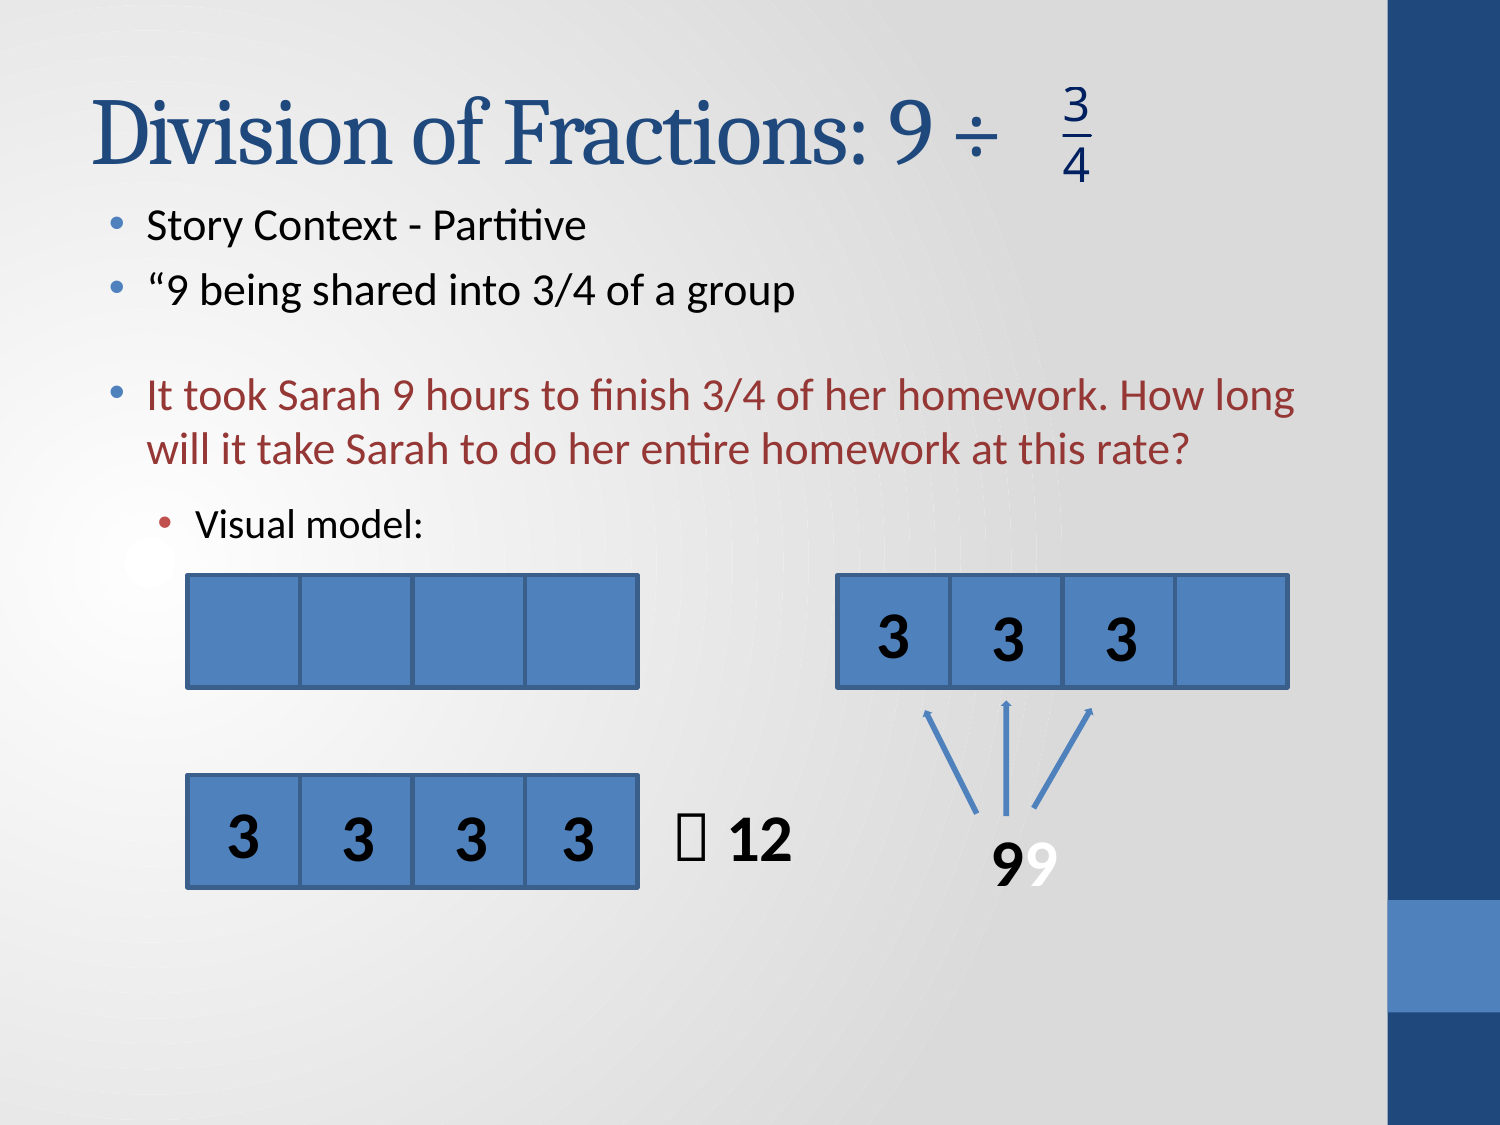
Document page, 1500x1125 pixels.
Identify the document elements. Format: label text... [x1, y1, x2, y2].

list Story Context - Partitive “9 being shared into 3/4 of a group It took Sarah 9 hours to finish 3/4 of her homework. How long will it take Sarah to do her entire homework at this rate? Visual model: [75, 209, 1375, 1028]
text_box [836, 574, 1288, 909]
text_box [186, 574, 638, 688]
picture [1061, 86, 1500, 253]
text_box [186, 774, 829, 888]
title Division of Fractions: 9 ÷ [75, 43, 1425, 209]
